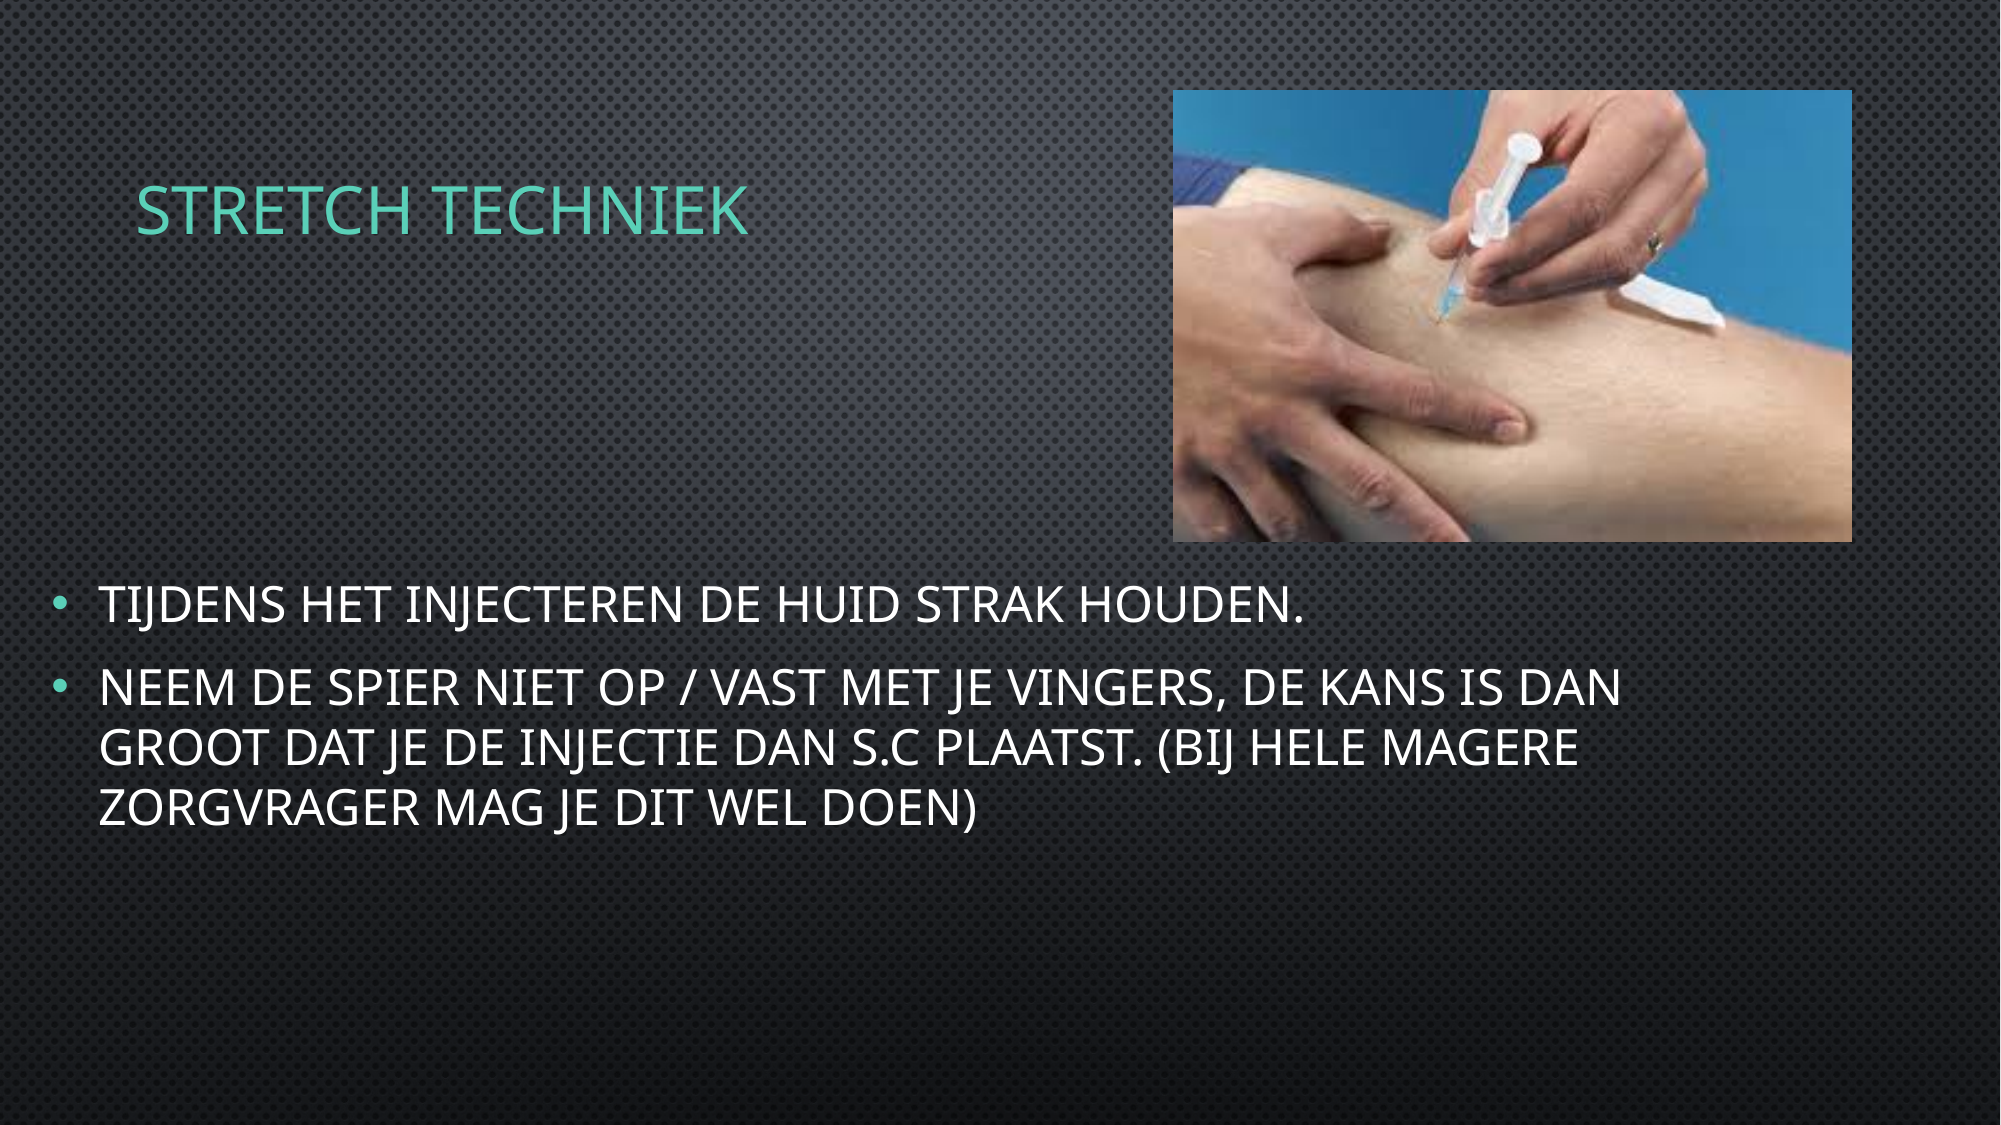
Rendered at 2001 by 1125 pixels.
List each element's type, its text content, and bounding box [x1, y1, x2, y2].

list Tijdens het injecteren de huid strak houden. Neem de spier NIET op / vast met je vingers, de kans is dan groot dat je de injectie dan S.C plaatst. (bij hele magere zorgvrager mag je dit wel doen) [36, 386, 1761, 1022]
picture [1173, 89, 1853, 542]
title Stretch techniek [119, 51, 1745, 364]
